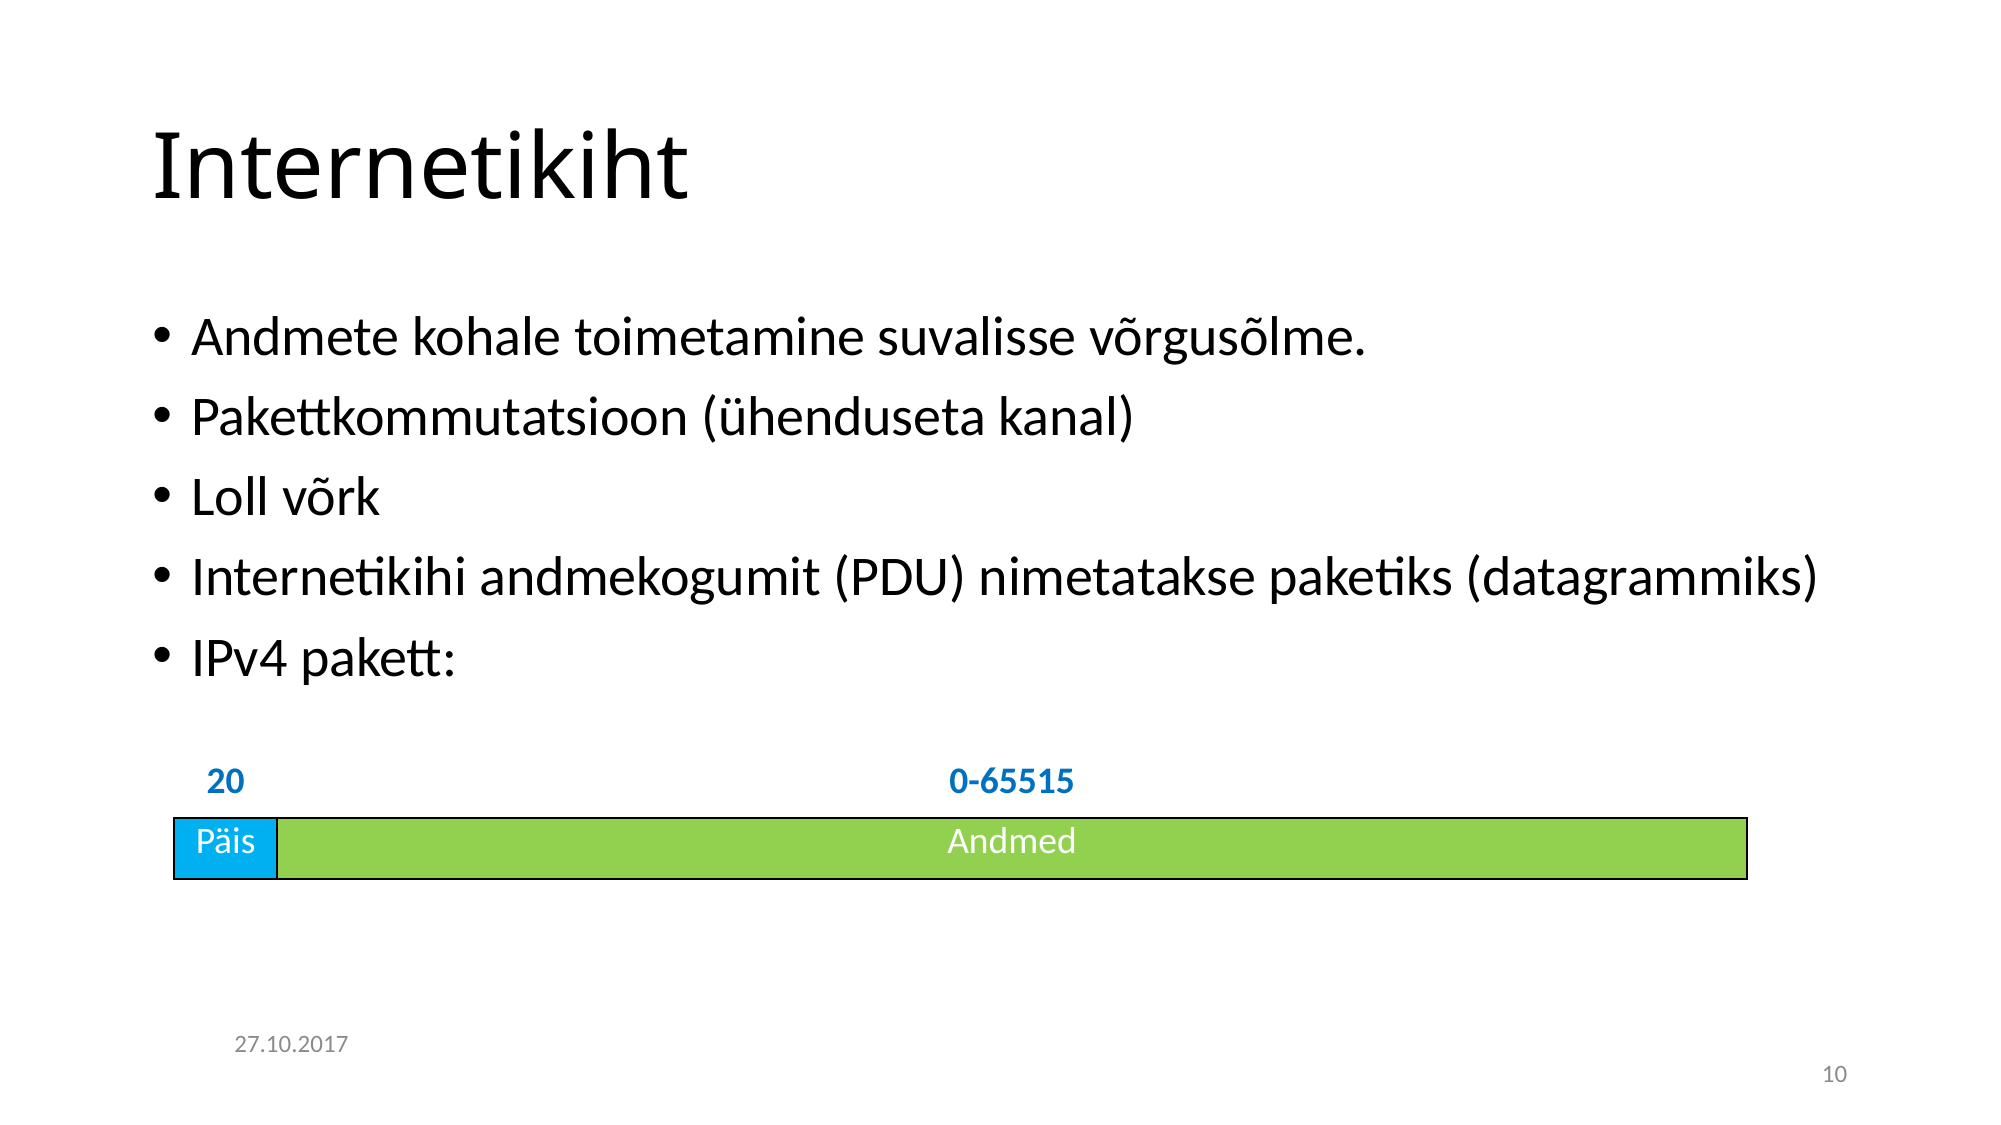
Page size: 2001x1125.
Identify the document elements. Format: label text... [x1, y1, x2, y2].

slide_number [219, 1012, 670, 1073]
table_cell Andmed [278, 819, 1746, 878]
table_header 0-65515 [278, 758, 1746, 817]
title Internetikiht [137, 59, 1863, 278]
table_cell Päis [175, 819, 276, 878]
slide_number 10 [1412, 1042, 1863, 1103]
list Andmete kohale toimetamine suvalisse võrgusõlme. Pakettkommutatsioon (ühenduseta kanal) Loll võrk Internetikihi andmekogumit (PDU) nimetatakse paketiks (datagrammiks) IPv4 pakett: [137, 299, 1863, 716]
table_header 20 [175, 758, 276, 817]
